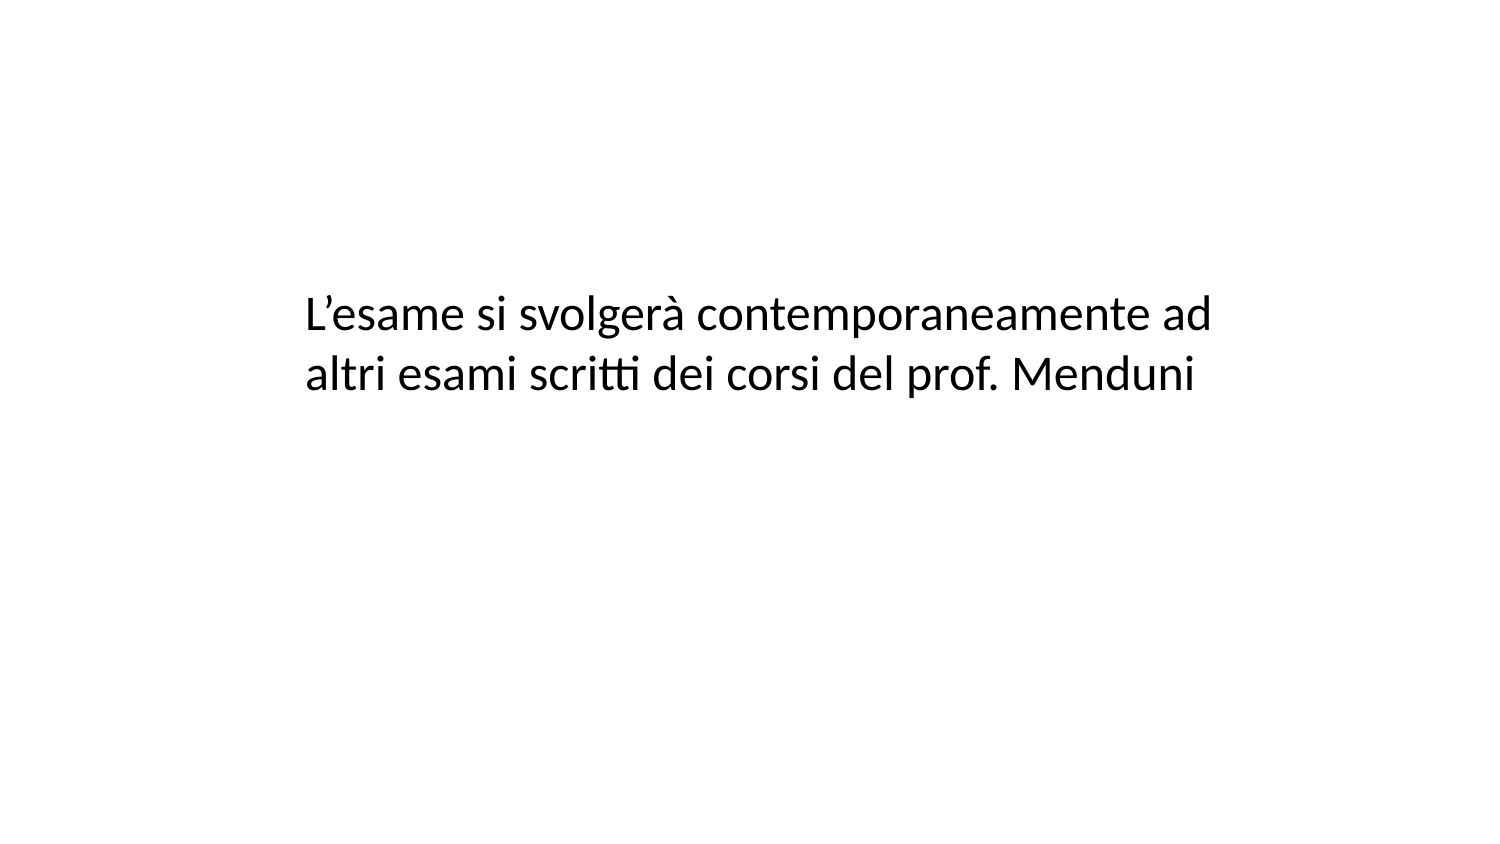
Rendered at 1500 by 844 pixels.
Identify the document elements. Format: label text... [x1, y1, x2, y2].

text_box L’esame si svolgerà contemporaneamente ad altri esami scritti dei corsi del prof. Menduni [290, 273, 1239, 408]
